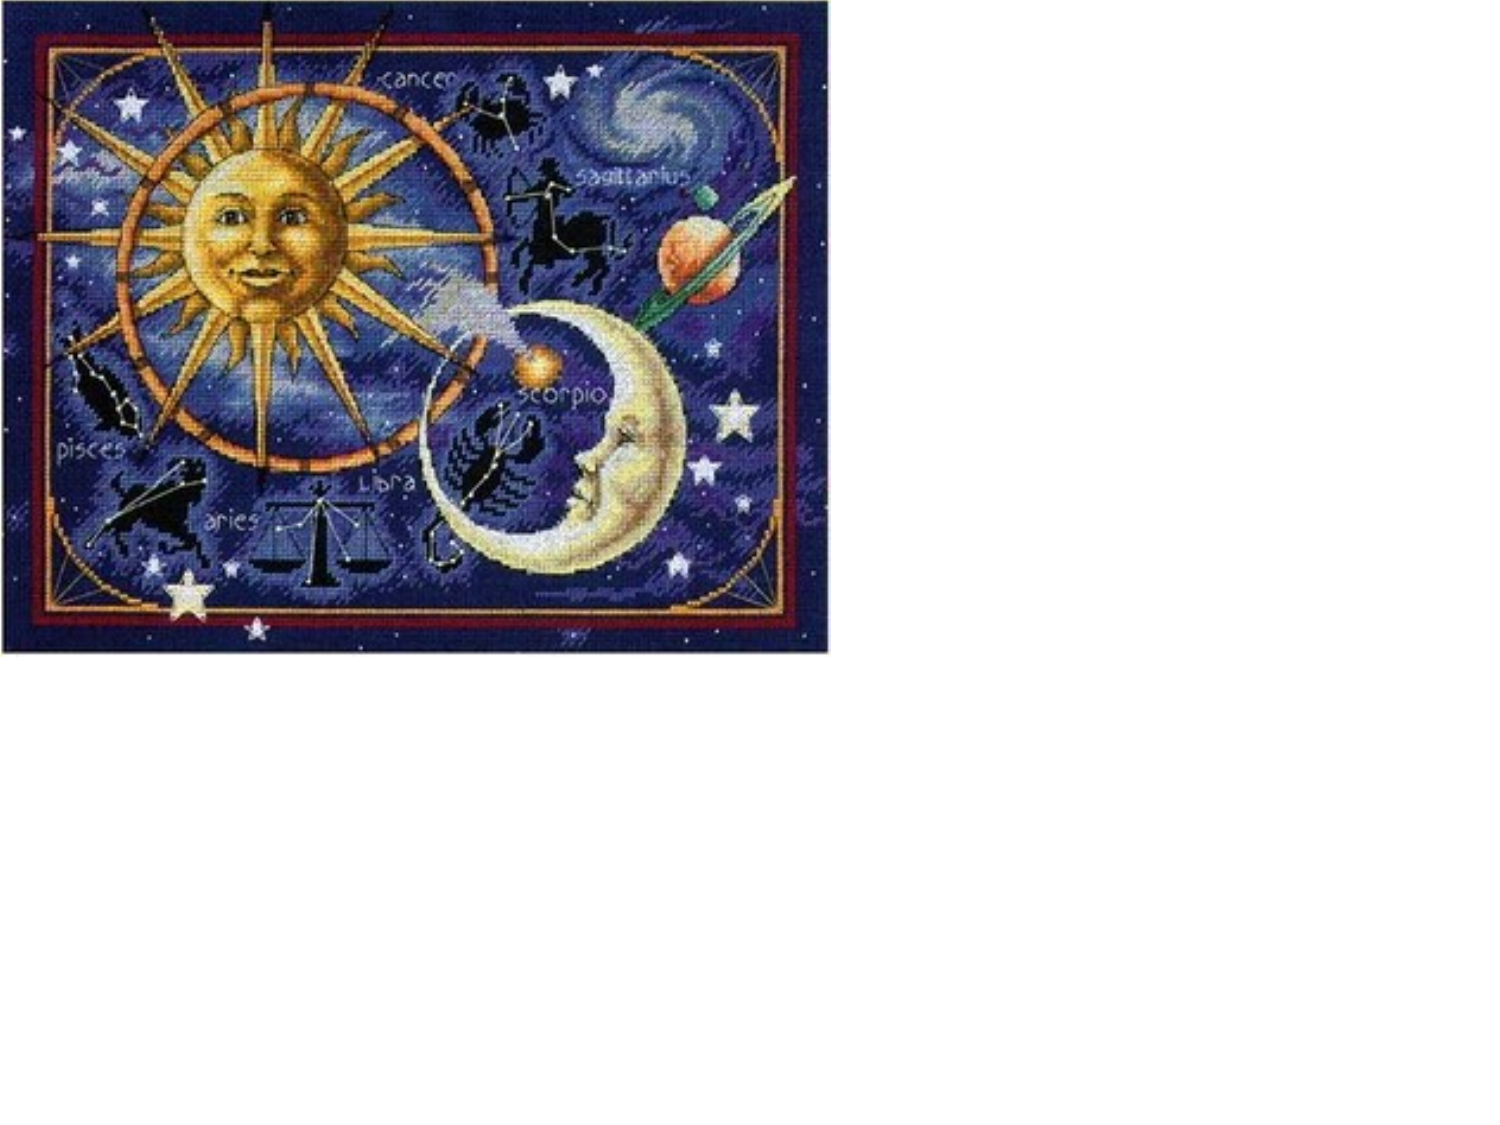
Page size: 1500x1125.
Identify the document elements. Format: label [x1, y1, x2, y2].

picture [0, 0, 831, 658]
